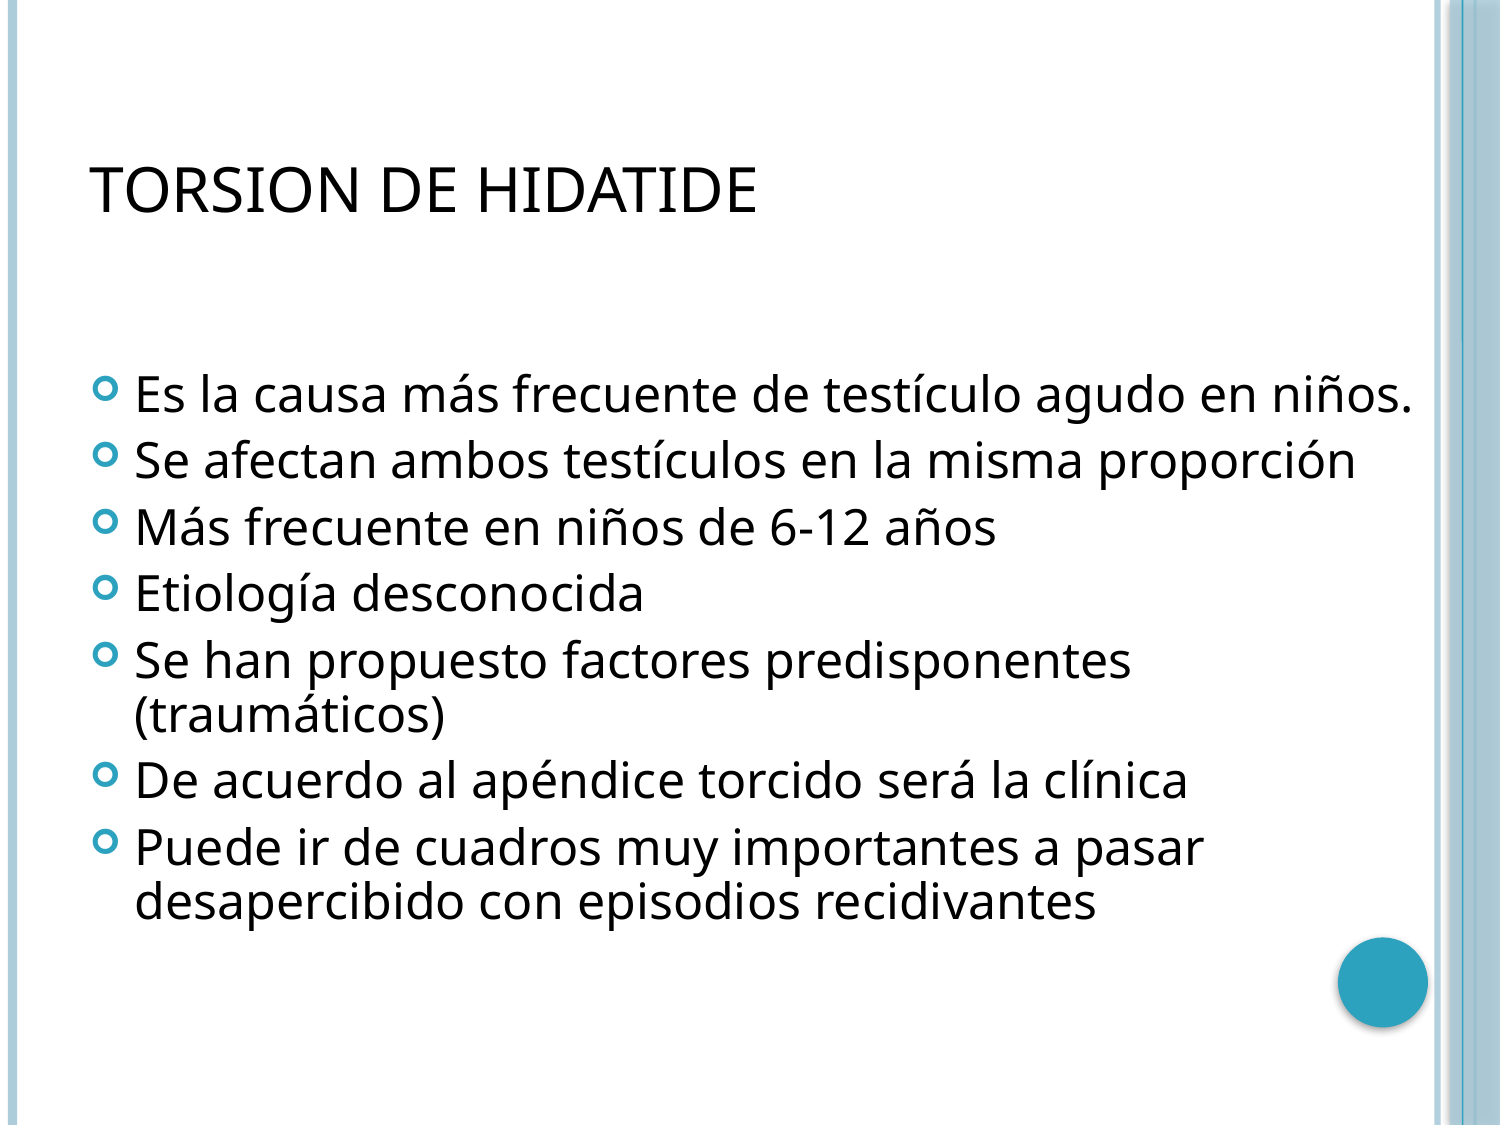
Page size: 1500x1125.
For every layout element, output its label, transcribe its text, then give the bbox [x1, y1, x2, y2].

list Es la causa más frecuente de testículo agudo en niños. Se afectan ambos testículos en la misma proporción Más frecuente en niños de 6-12 años Etiología desconocida Se han propuesto factores predisponentes (traumáticos) De acuerdo al apéndice torcido será la clínica Puede ir de cuadros muy importantes a pasar desapercibido con episodios recidivantes [75, 361, 1450, 1125]
title Torsion de Hidatide [75, 45, 1300, 233]
